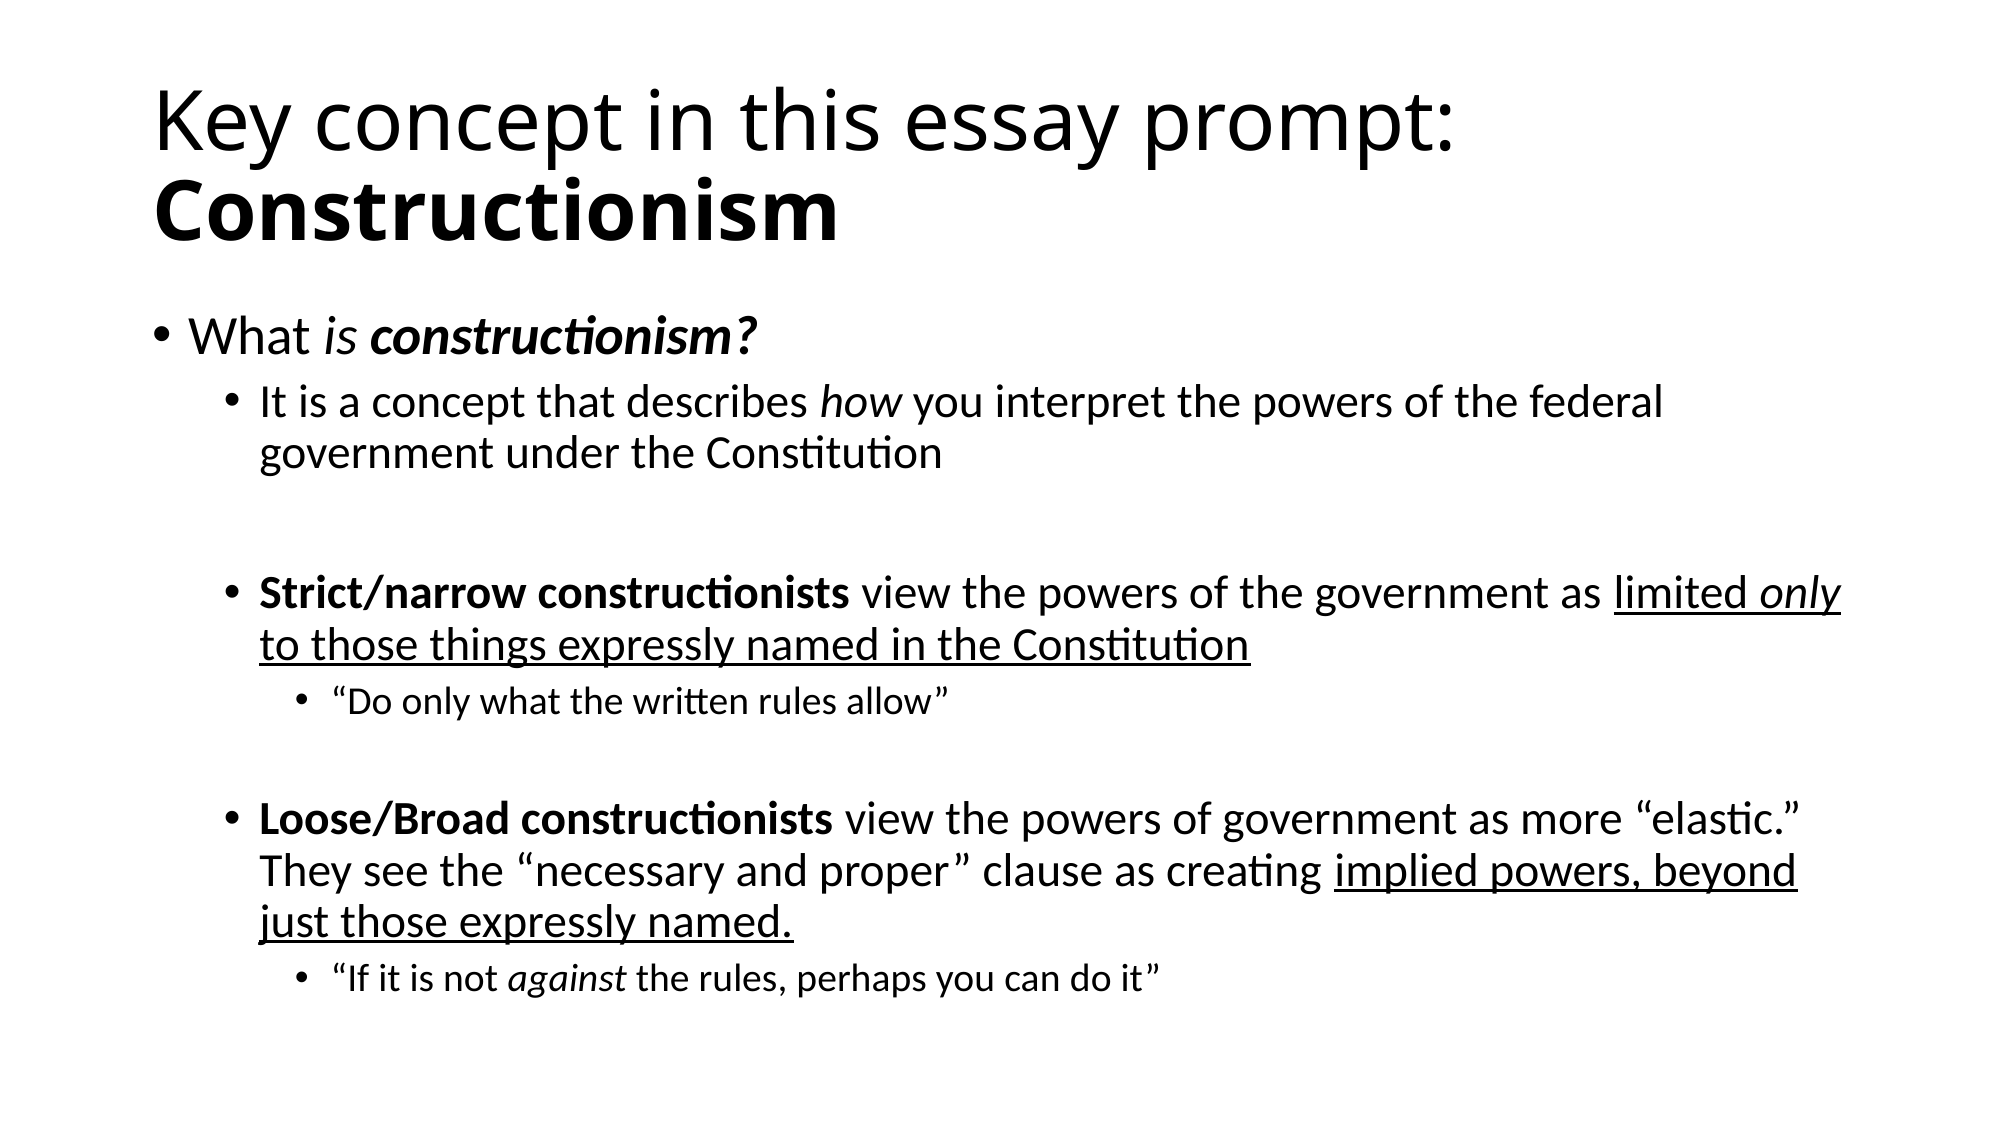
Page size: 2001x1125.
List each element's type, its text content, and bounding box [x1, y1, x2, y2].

list What is constructionism? It is a concept that describes how you interpret the powers of the federal government under the Constitution Strict/narrow constructionists view the powers of the government as limited only to those things expressly named in the Constitution “Do only what the written rules allow” Loose/Broad constructionists view the powers of government as more “elastic.” They see the “necessary and proper” clause as creating implied powers, beyond just those expressly named. “If it is not against the rules, perhaps you can do it” [137, 299, 1863, 1014]
title Key concept in this essay prompt: Constructionism [137, 59, 1863, 278]
